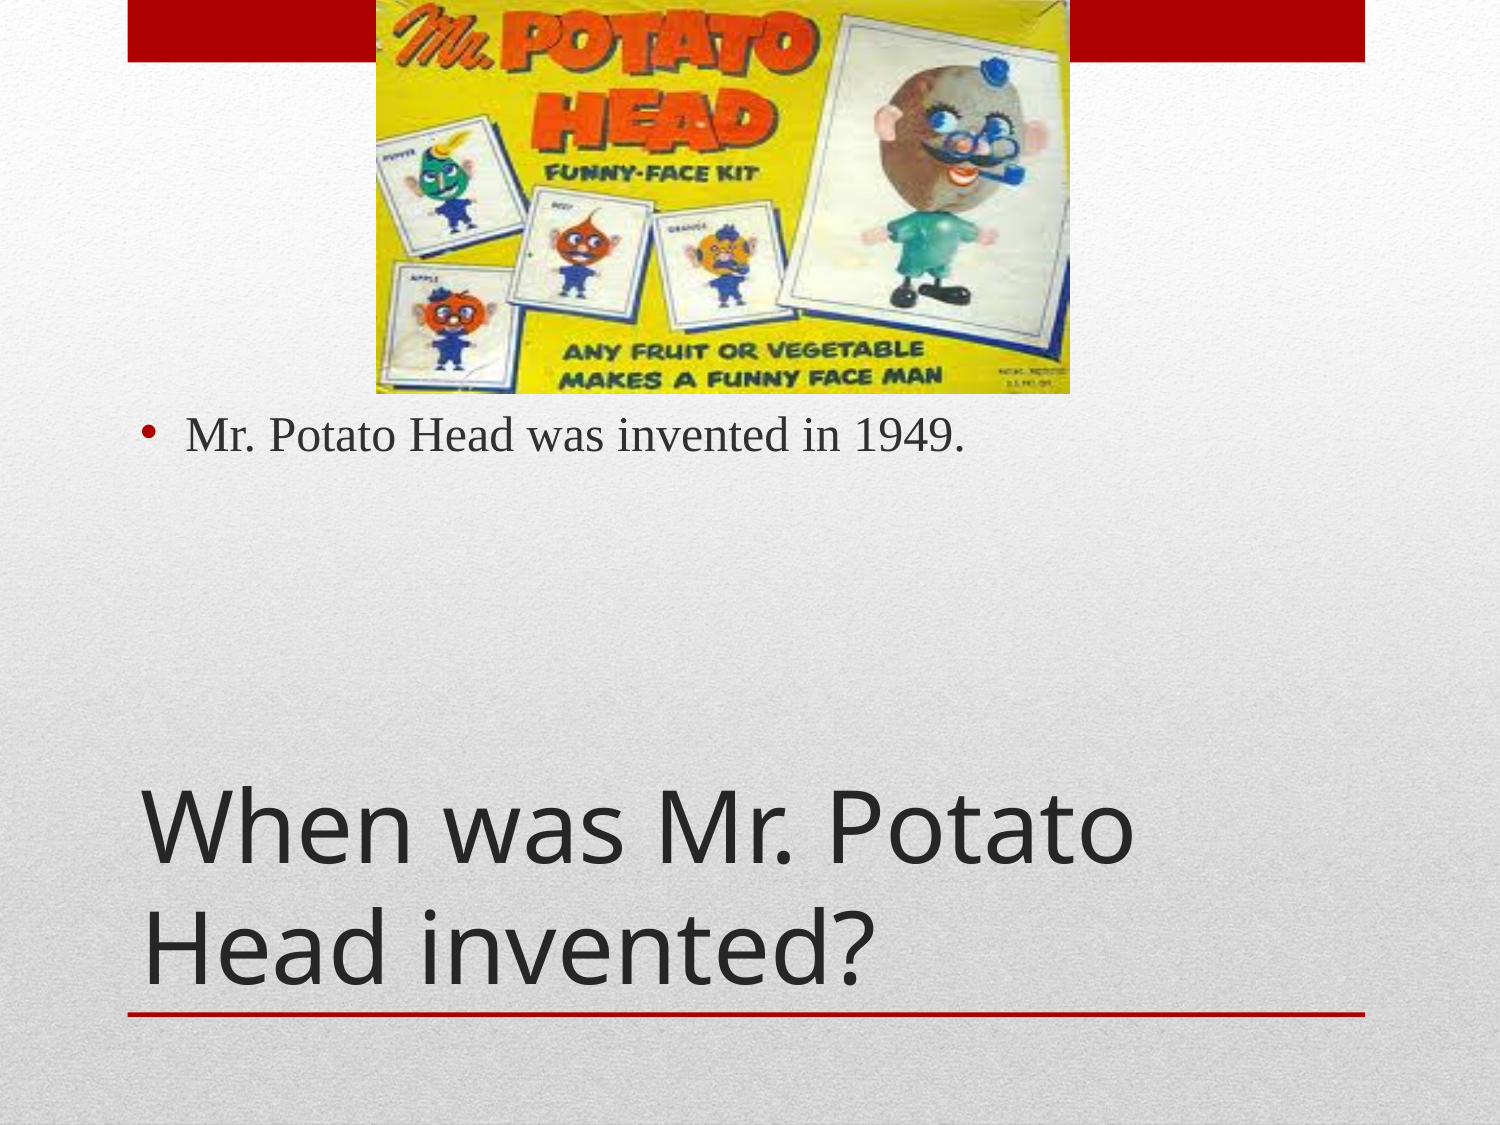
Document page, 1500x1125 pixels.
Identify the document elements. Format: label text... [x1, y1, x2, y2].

title When was Mr. Potato Head invented? [125, 750, 1238, 1013]
list Mr. Potato Head was invented in 1949. [125, 112, 1363, 750]
picture [376, 0, 1071, 395]
